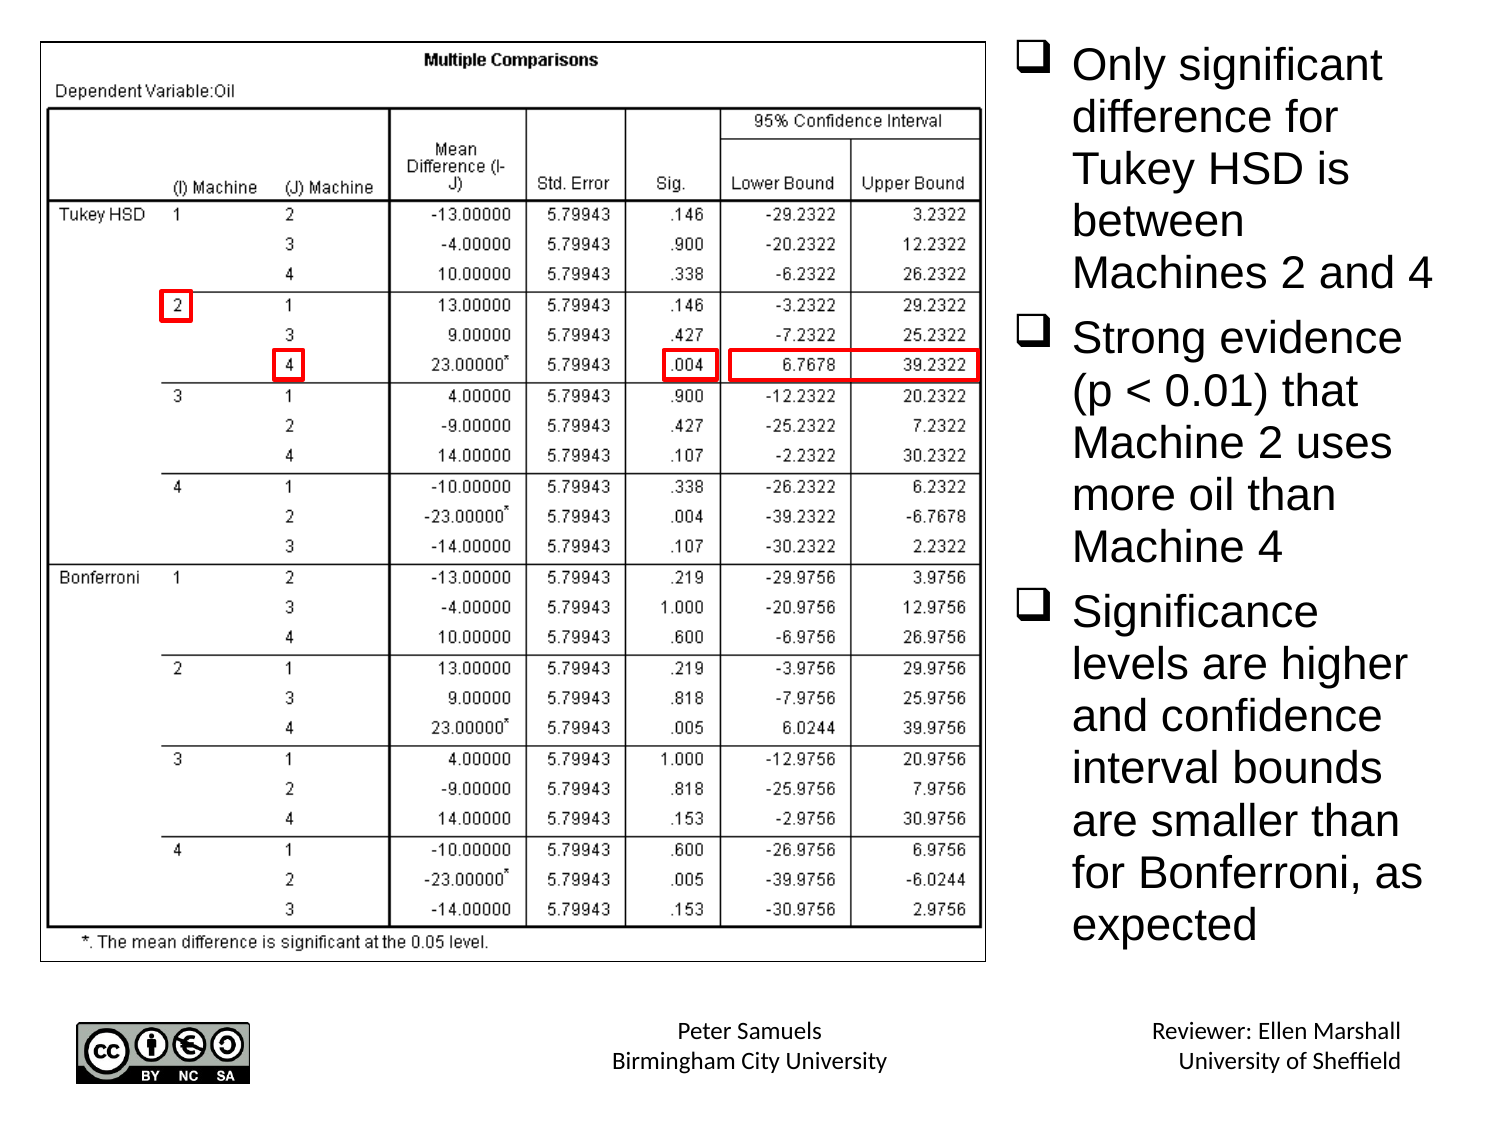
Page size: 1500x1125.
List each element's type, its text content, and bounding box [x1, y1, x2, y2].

text_box Peter Samuels Birmingham City University [549, 1007, 951, 1083]
picture [76, 1022, 251, 1084]
picture [41, 42, 986, 961]
list Only significant difference for Tukey HSD is between Machines 2 and 4 Strong evidence (p < 0.01) that Machine 2 uses more oil than Machine 4 Significance levels are higher and confidence interval bounds are smaller than for Bonferroni, as expected [998, 30, 1465, 989]
text_box Reviewer: Ellen Marshall University of Sheffield [1038, 1007, 1417, 1083]
